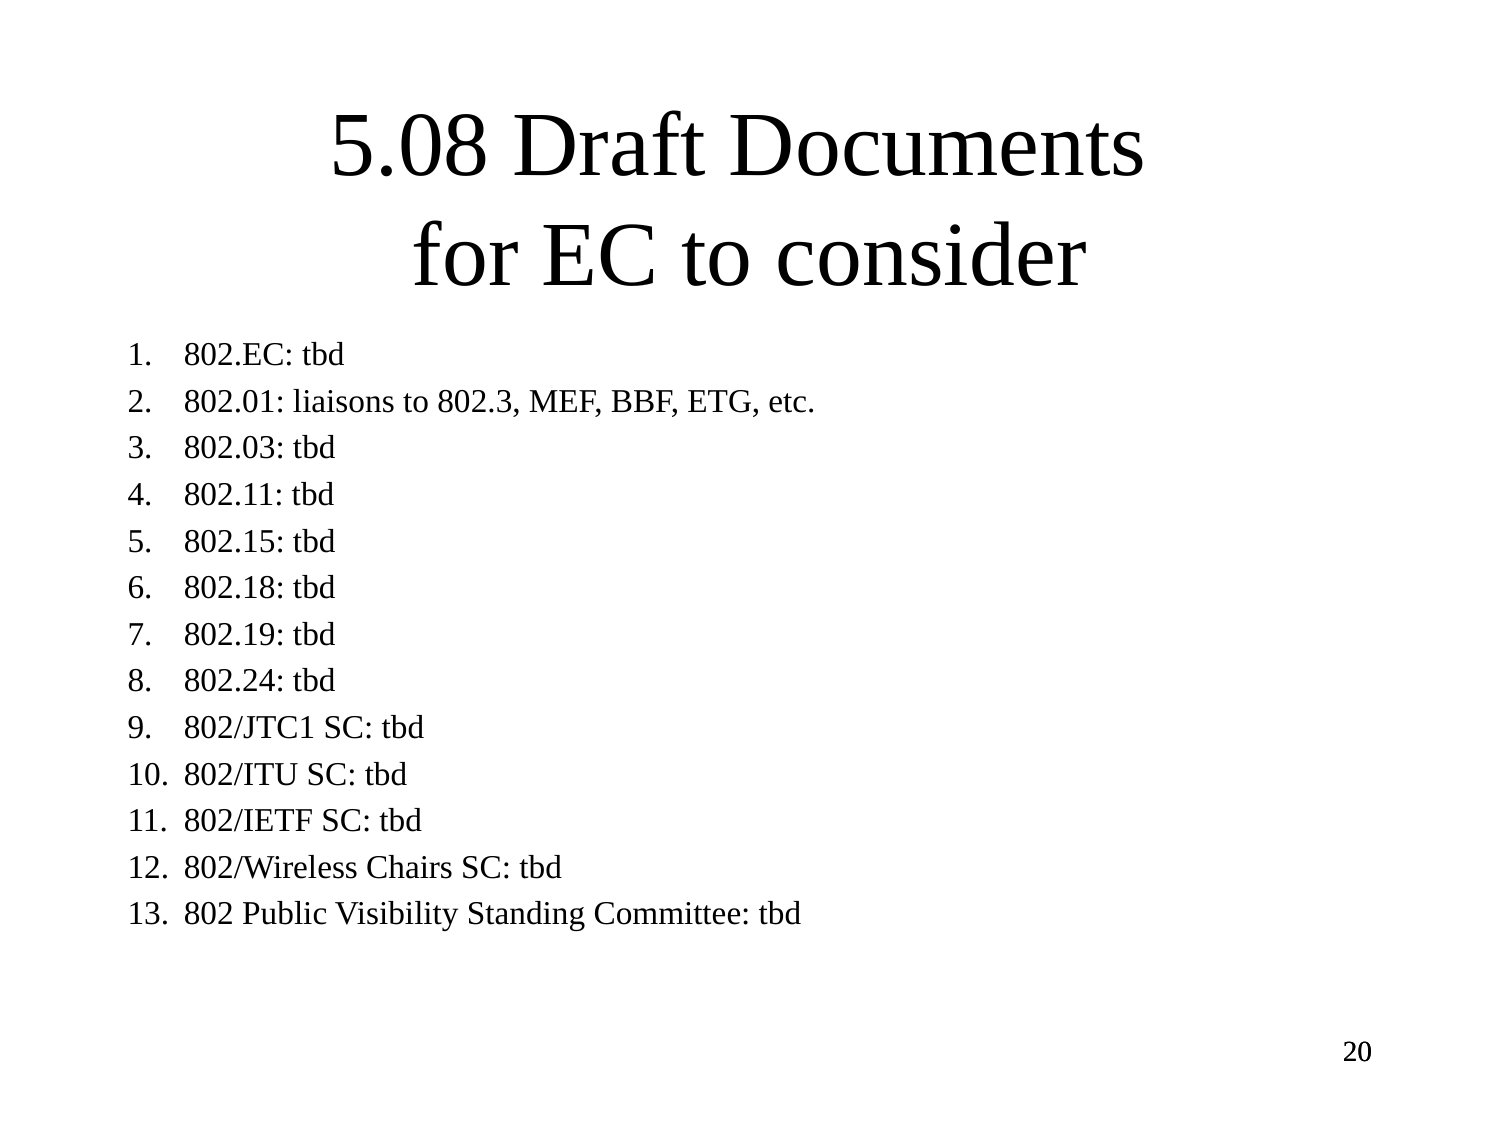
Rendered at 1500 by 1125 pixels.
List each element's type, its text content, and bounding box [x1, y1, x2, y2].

title 5.08 Draft Documents for EC to consider [112, 99, 1388, 288]
text_box 20 [1074, 1024, 1388, 1100]
text_box 802.EC: tbd 802.01: liaisons to 802.3, MEF, BBF, ETG, etc. 802.03: tbd 802.11: tbd 802.15: tbd 802.18: tbd 802.19: tbd 802.24: tbd 802/JTC1 SC: tbd 802/ITU SC: tbd 802/IETF SC: tbd 802/Wireless Chairs SC: tbd 802 Public Visibility Standing Committee: tbd [112, 324, 1388, 1000]
